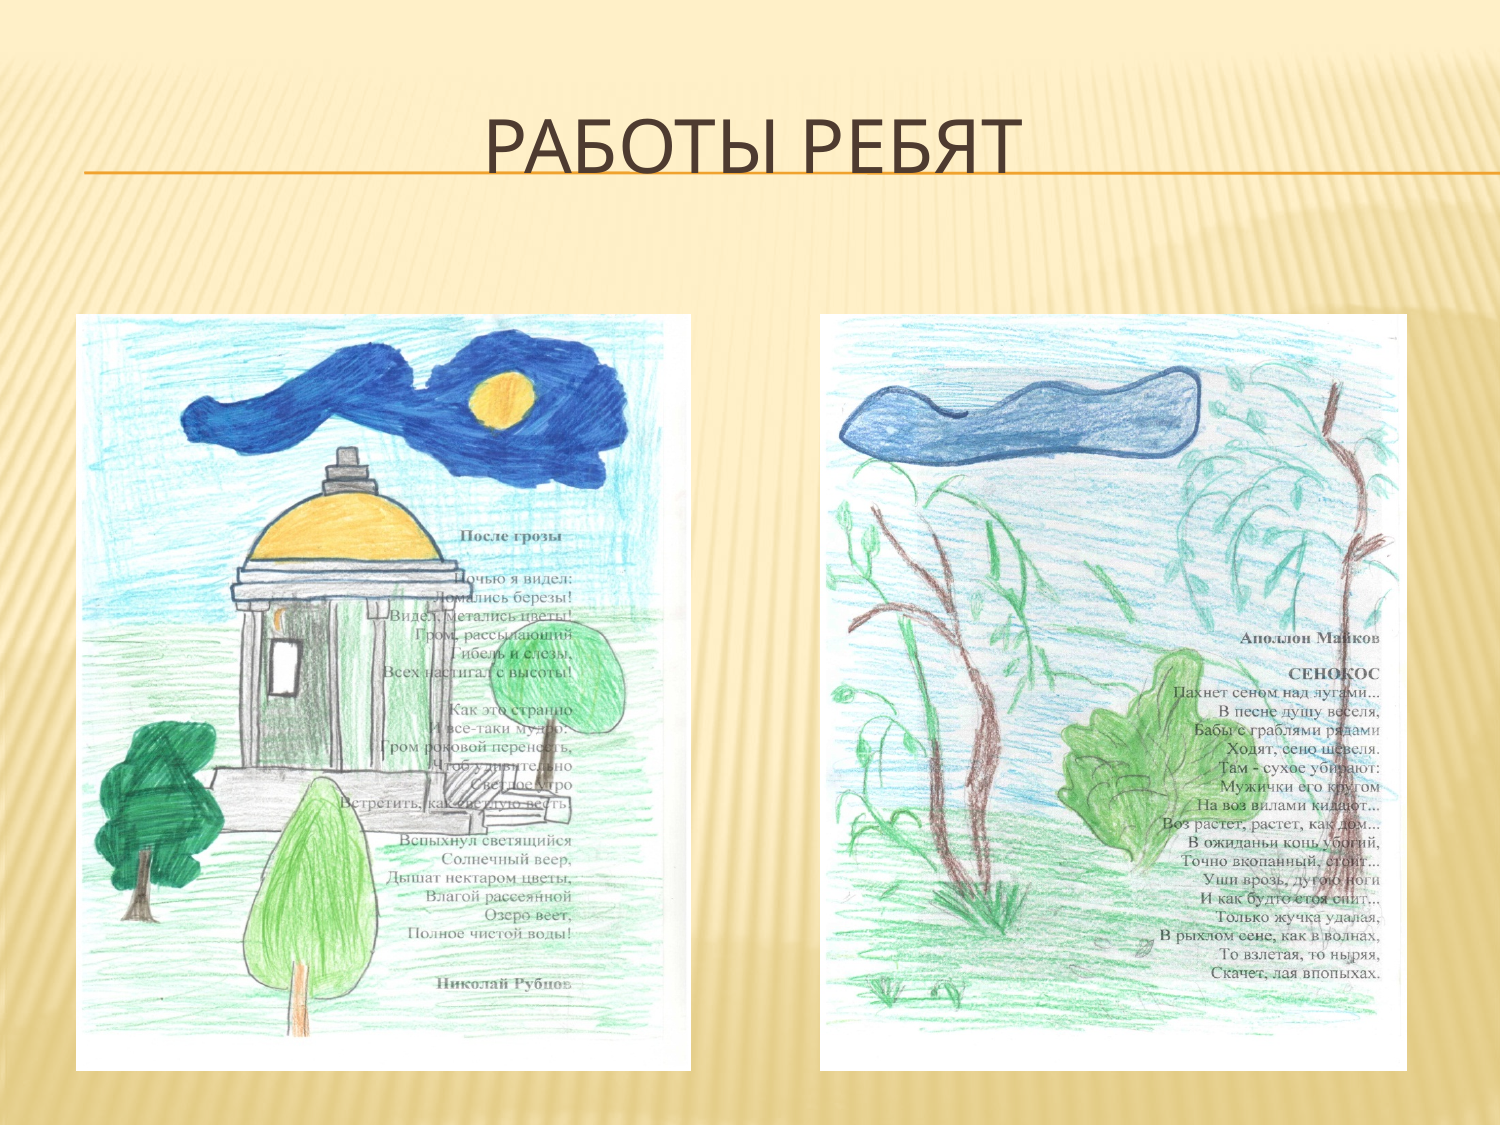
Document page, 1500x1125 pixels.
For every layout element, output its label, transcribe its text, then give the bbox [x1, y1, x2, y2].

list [76, 314, 692, 1071]
picture [820, 314, 1407, 1071]
title Работы ребят [50, 75, 1475, 213]
